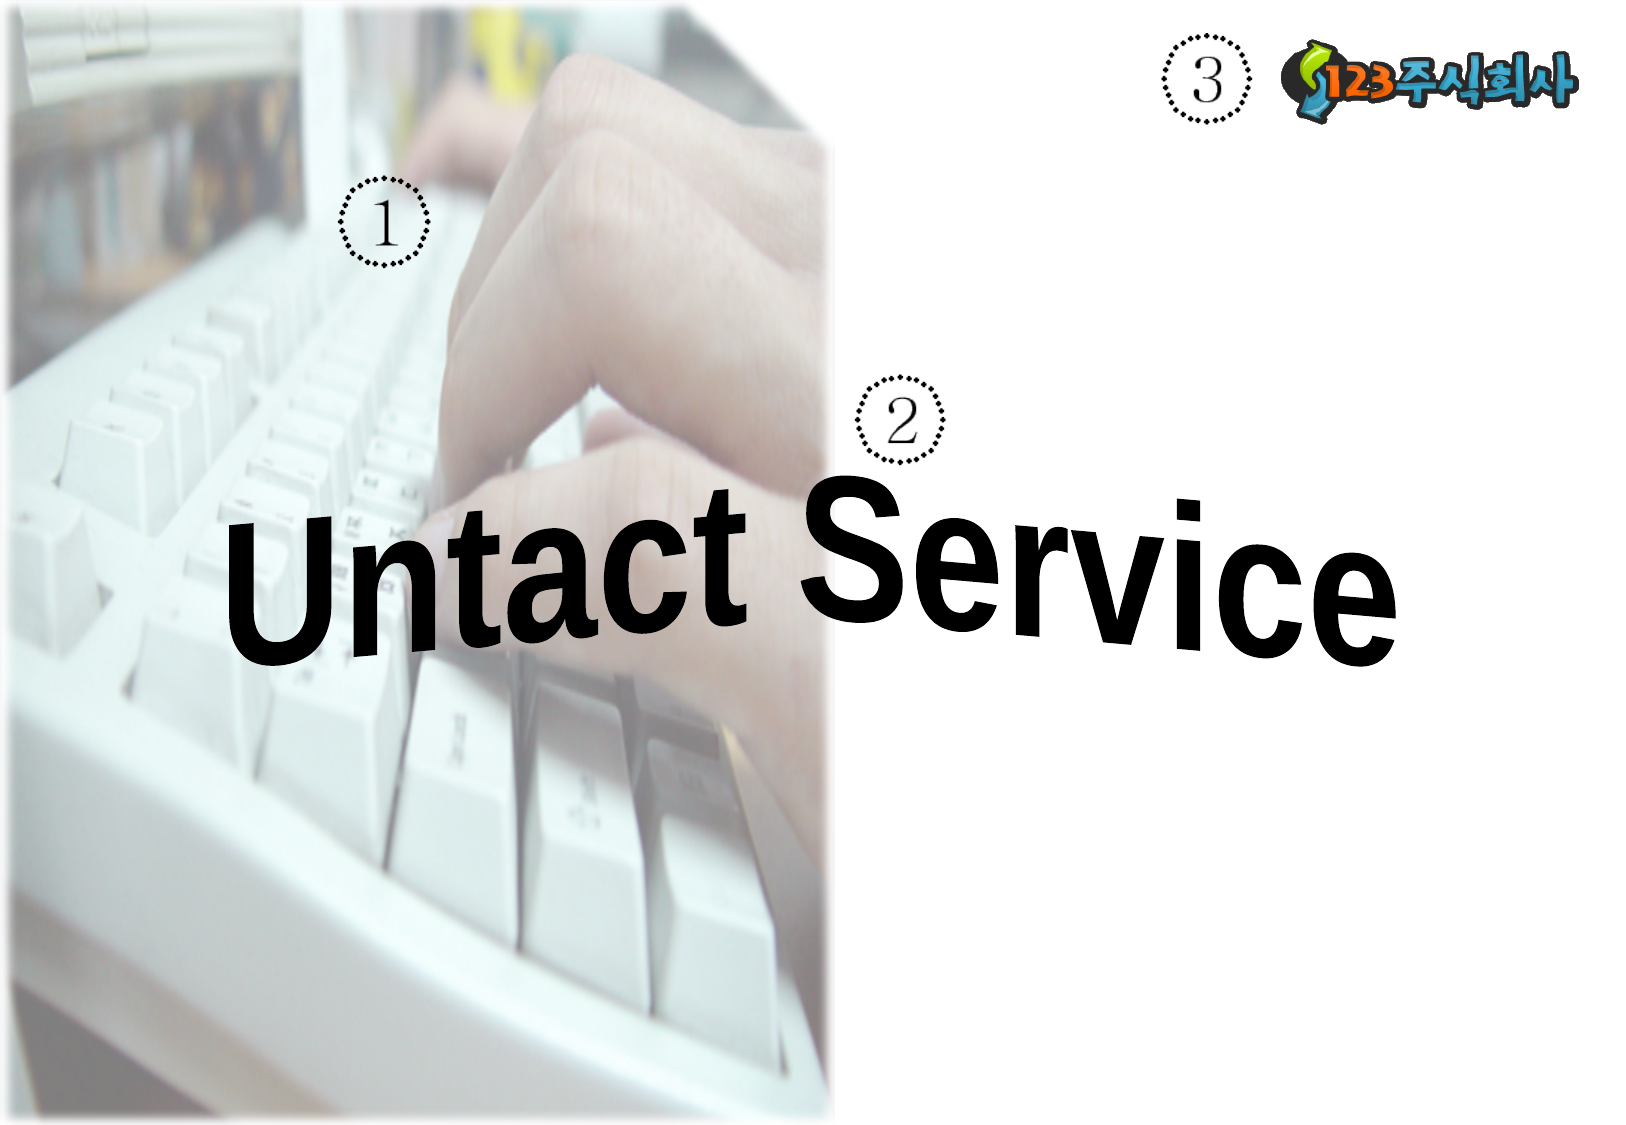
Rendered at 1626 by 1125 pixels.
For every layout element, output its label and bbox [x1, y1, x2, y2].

picture [1266, 24, 1592, 137]
picture [1160, 33, 1254, 128]
text_box [16, 16, 819, 1110]
picture [334, 174, 434, 270]
picture [852, 373, 949, 467]
